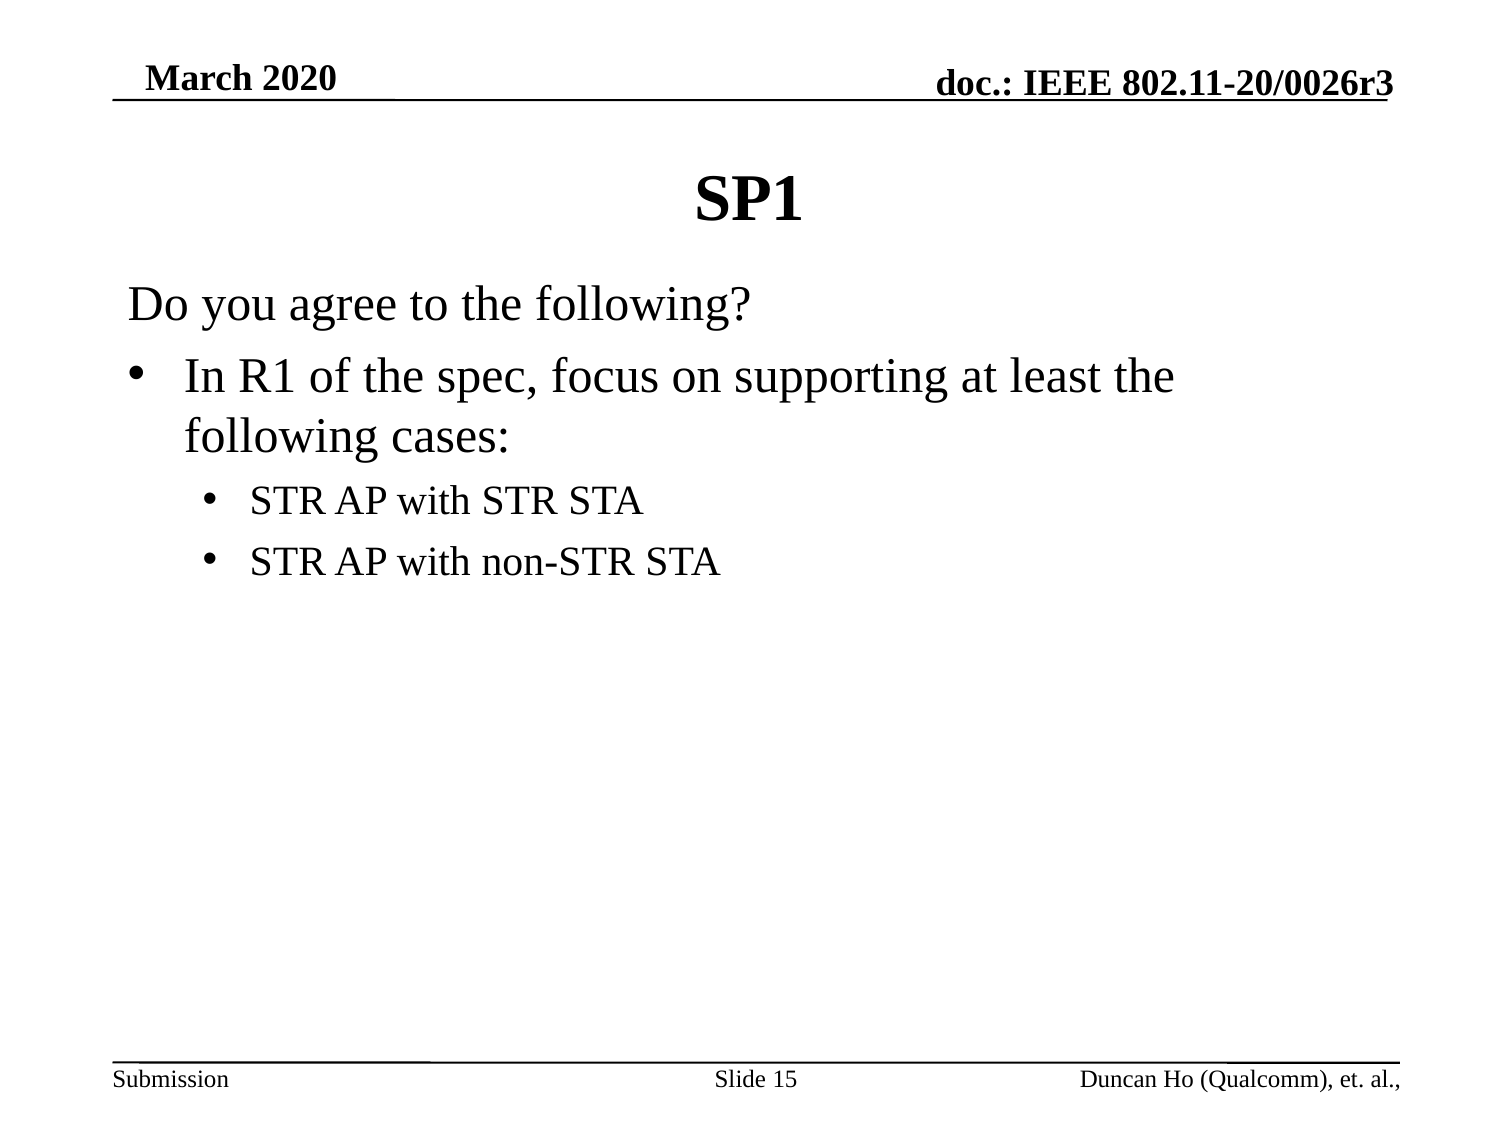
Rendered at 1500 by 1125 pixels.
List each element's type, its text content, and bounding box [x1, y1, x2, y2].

title SP1 [112, 112, 1388, 262]
footer Duncan Ho (Qualcomm), et. al., [878, 1061, 1402, 1093]
slide_number Slide 15 [712, 1061, 800, 1123]
list Do you agree to the following? In R1 of the spec, focus on supporting at least the following cases: STR AP with STR STA STR AP with non-STR STA [112, 262, 1388, 1000]
